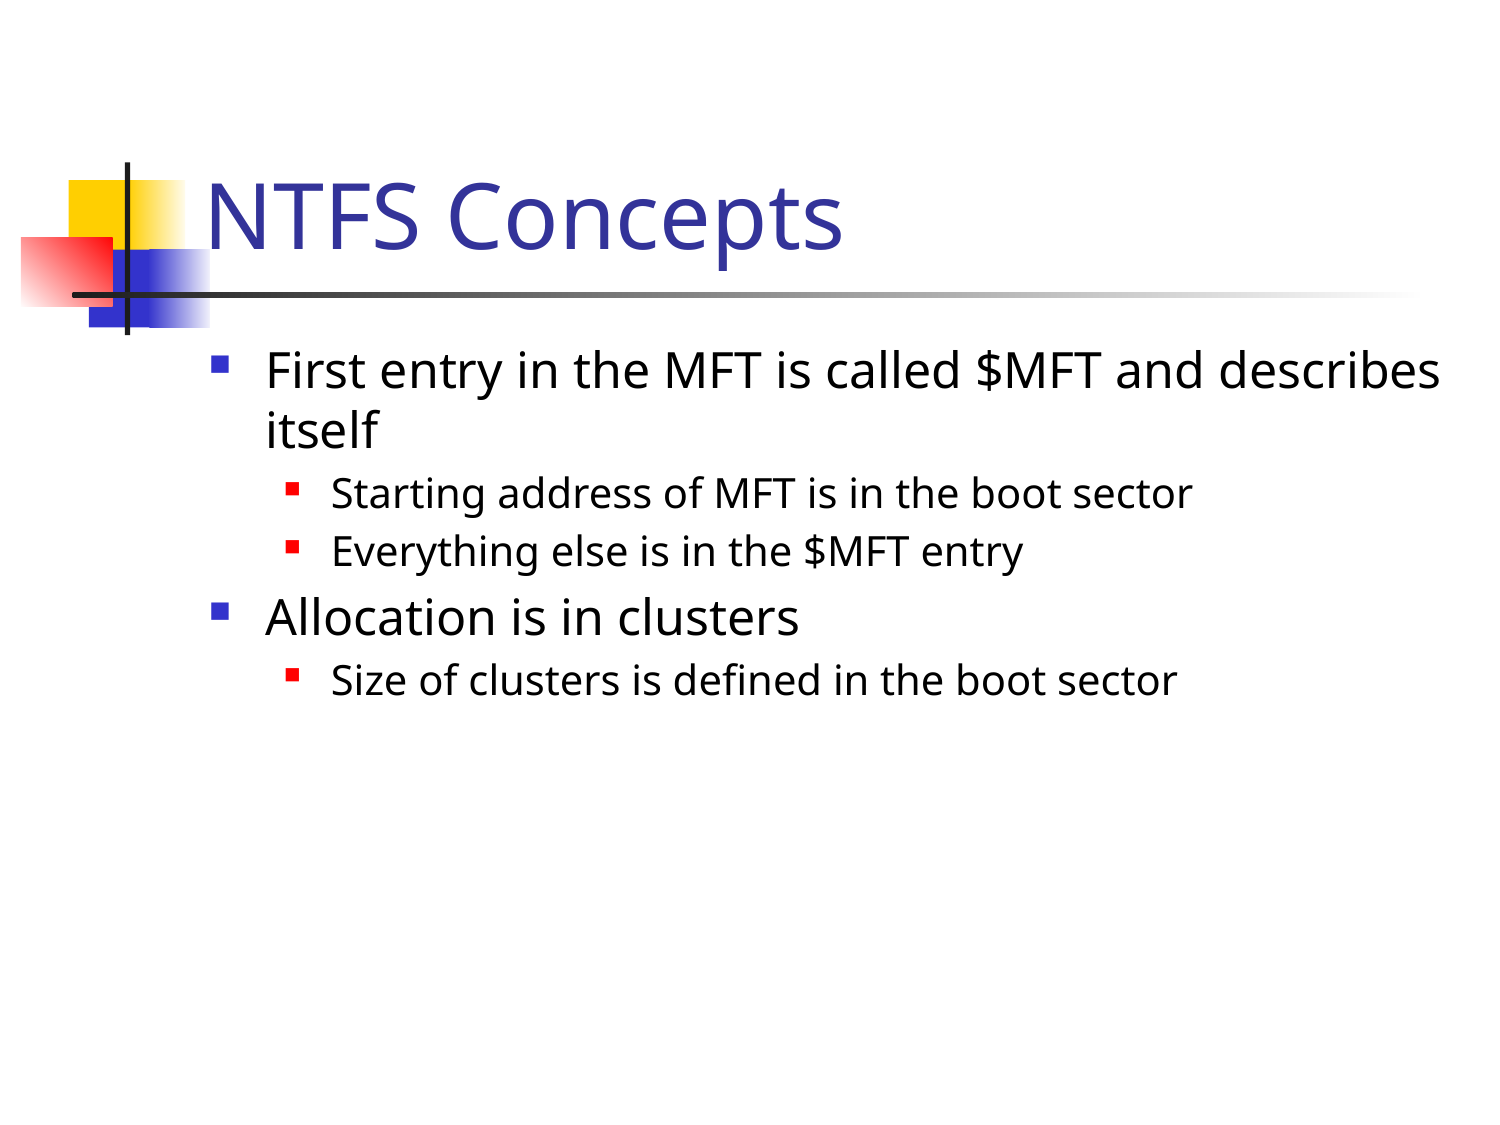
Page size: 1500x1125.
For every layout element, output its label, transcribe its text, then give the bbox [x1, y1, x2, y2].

title NTFS Concepts [188, 34, 1468, 276]
list First entry in the MFT is called $MFT and describes itself Starting address of MFT is in the boot sector Everything else is in the $MFT entry Allocation is in clusters Size of clusters is defined in the boot sector [193, 330, 1470, 1007]
